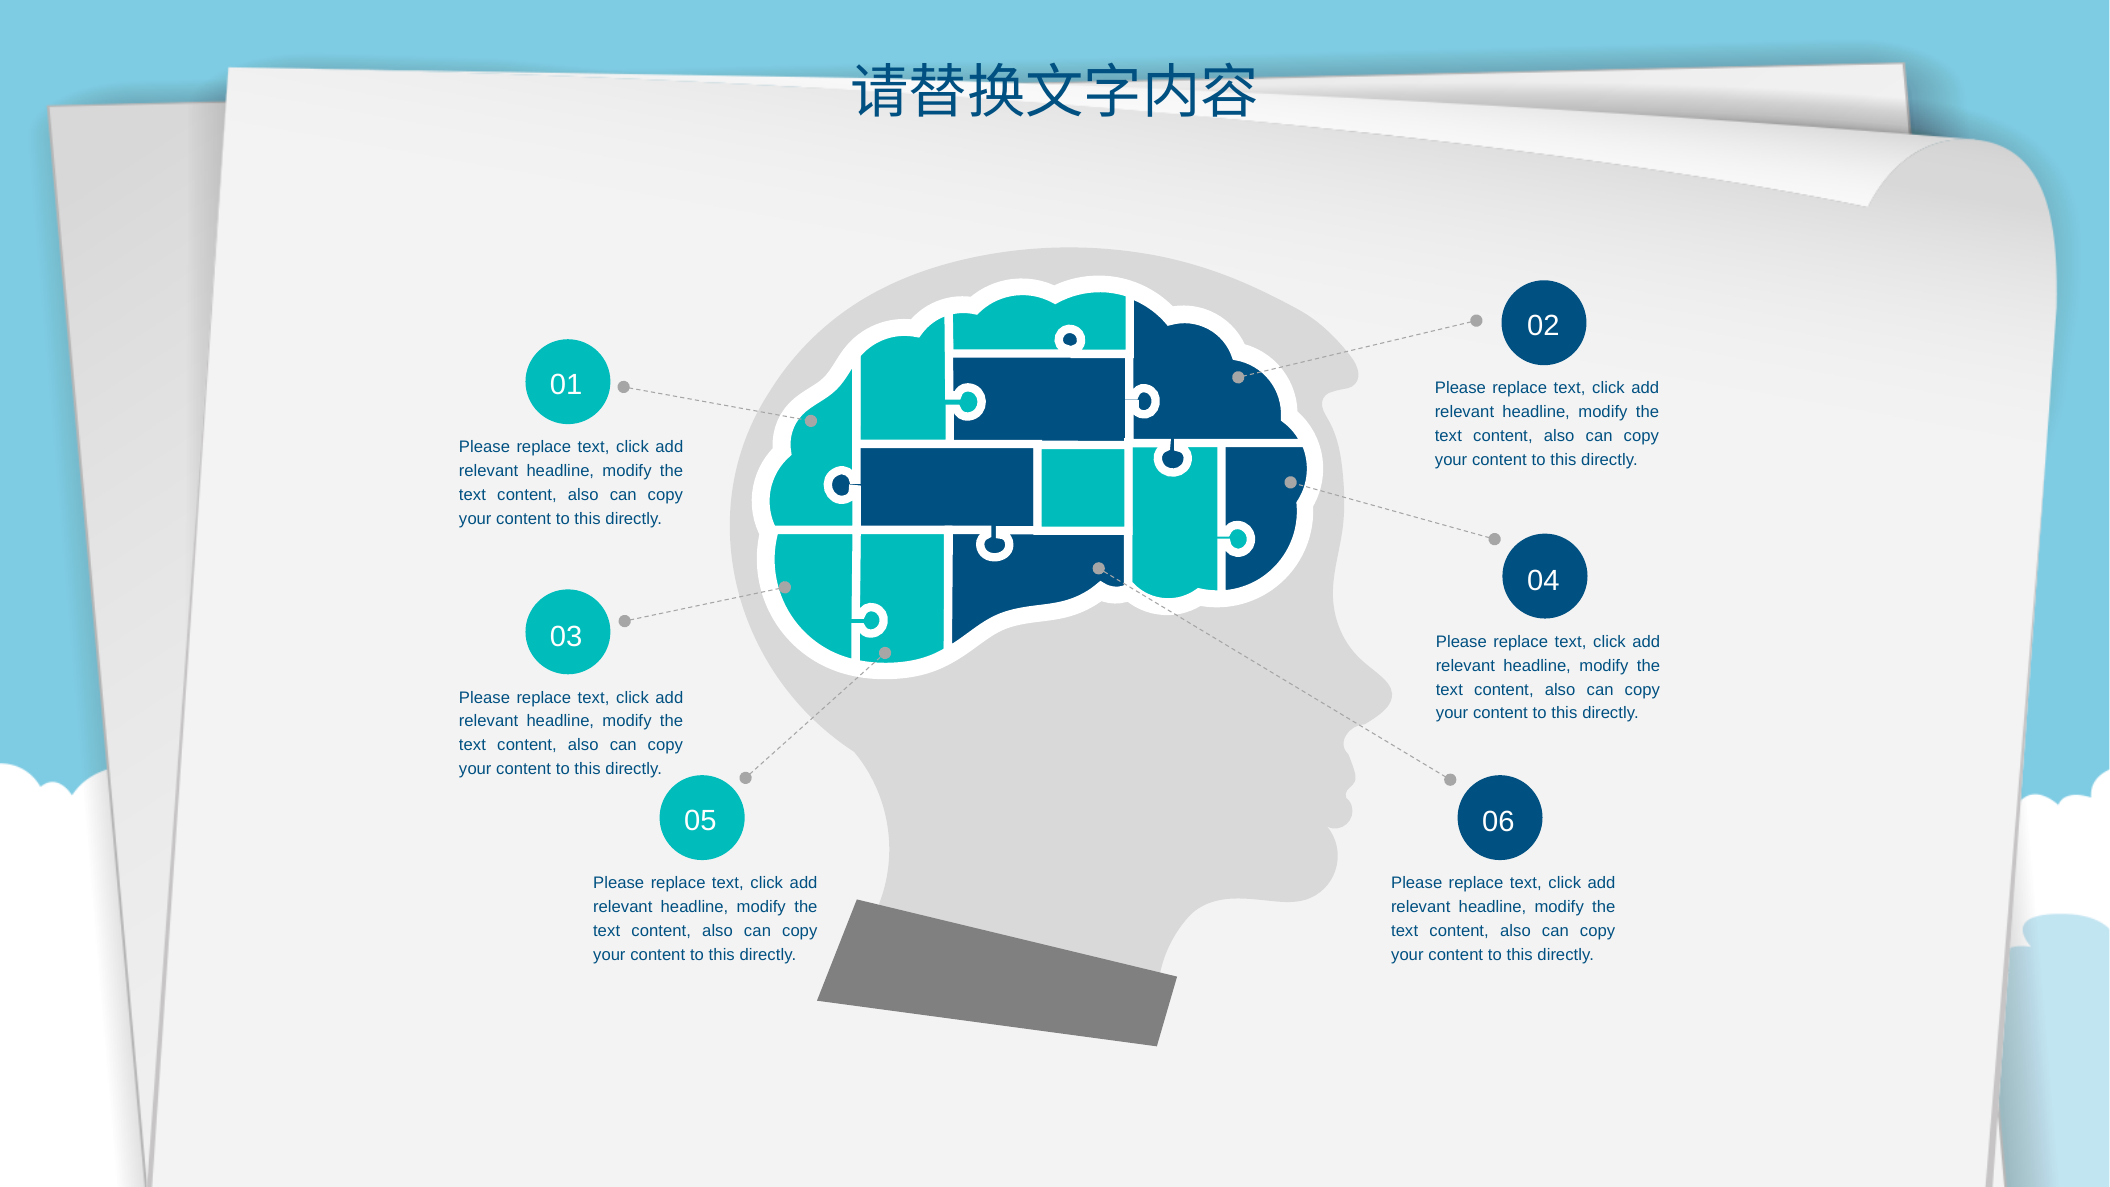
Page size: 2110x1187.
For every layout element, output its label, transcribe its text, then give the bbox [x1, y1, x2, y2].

text_box 02 [1515, 298, 1572, 342]
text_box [729, 247, 1393, 1047]
text_box 请替换文字内容 [820, 32, 1289, 124]
text_box 01 [537, 357, 595, 401]
text_box Please replace text, click add relevant headline, modify the text content, also can copy your content to this directly. [458, 682, 684, 763]
text_box 05 [672, 793, 729, 837]
text_box [617, 380, 636, 394]
text_box [1440, 773, 1457, 786]
text_box [525, 339, 611, 425]
text_box Please replace text, click add relevant headline, modify the text content, also can copy your content to this directly. [593, 868, 729, 940]
text_box [1483, 533, 1501, 546]
text_box [1464, 314, 1483, 327]
text_box Please replace text, click add relevant headline, modify the text content, also can copy your content to this directly. [1393, 868, 1616, 940]
text_box Please replace text, click add relevant headline, modify the text content, also can copy your content to this directly. [1435, 626, 1661, 698]
text_box 03 [537, 609, 595, 652]
text_box [1457, 775, 1543, 861]
text_box [659, 775, 729, 861]
text_box 06 [1470, 795, 1527, 838]
text_box 04 [1515, 553, 1572, 596]
text_box [1501, 280, 1587, 366]
picture [0, 0, 2110, 1187]
text_box [1502, 533, 1588, 619]
text_box Please replace text, click add relevant headline, modify the text content, also can copy your content to this directly. [1434, 373, 1660, 454]
text_box [618, 615, 637, 628]
text_box Please replace text, click add relevant headline, modify the text content, also can copy your content to this directly. [458, 432, 684, 513]
text_box [525, 589, 611, 675]
